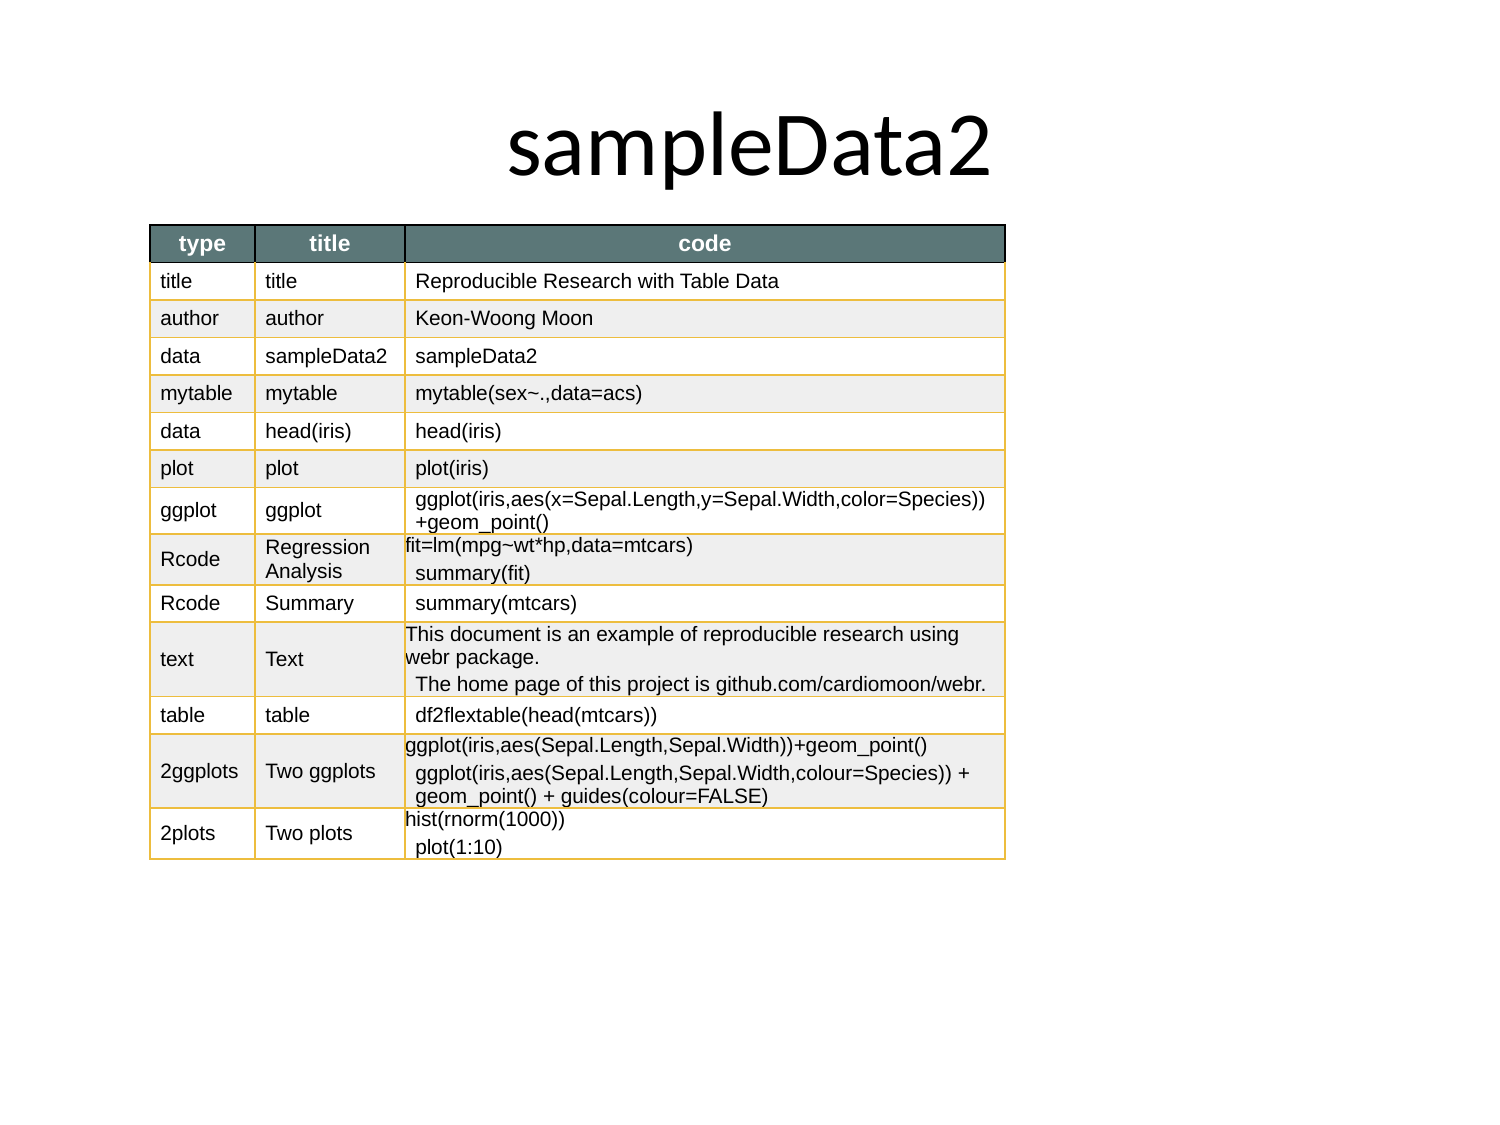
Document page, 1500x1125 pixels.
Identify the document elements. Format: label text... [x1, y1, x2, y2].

table_cell sampleData2 [406, 338, 1004, 374]
table_cell table [151, 697, 254, 733]
table_header type [151, 226, 254, 262]
table_cell mytable(sex~.,data=acs) [406, 376, 1004, 412]
table_cell 2plots [151, 809, 254, 858]
table_cell head(iris) [406, 413, 1004, 449]
table_cell ggplot [256, 488, 404, 533]
table_cell Regression Analysis [256, 535, 404, 584]
table_cell Two ggplots [256, 735, 404, 807]
table_cell Two plots [256, 809, 404, 858]
table_cell mytable [256, 376, 404, 412]
table_cell hist(rnorm(1000)) plot(1:10) [406, 809, 1004, 858]
table_cell plot [151, 451, 254, 487]
table_cell 2ggplots [151, 735, 254, 807]
table_cell author [151, 301, 254, 337]
table_cell sampleData2 [256, 338, 404, 374]
table_cell ggplot [151, 488, 254, 533]
table_cell plot(iris) [406, 451, 1004, 487]
table_cell author [256, 301, 404, 337]
table_cell text [151, 623, 254, 696]
table_cell plot [256, 451, 404, 487]
table_cell Text [256, 623, 404, 696]
table_cell title [256, 263, 404, 299]
table_cell Keon-Woong Moon [406, 301, 1004, 337]
table_cell title [151, 263, 254, 299]
table_cell Summary [256, 586, 404, 621]
table_cell fit=lm(mpg~wt*hp,data=mtcars) summary(fit) [406, 535, 1004, 584]
table_cell data [151, 338, 254, 374]
table_cell head(iris) [256, 413, 404, 449]
table_cell Rcode [151, 586, 254, 621]
table_cell This document is an example of reproducible research using webr package. The home page of this project is github.com/cardiomoon/webr. [406, 623, 1004, 696]
table_cell data [151, 413, 254, 449]
table_cell df2flextable(head(mtcars)) [406, 697, 1004, 733]
table_header code [406, 226, 1004, 262]
table_header title [256, 226, 404, 262]
table_cell Rcode [151, 535, 254, 584]
table_cell table [256, 697, 404, 733]
table_cell mytable [151, 376, 254, 412]
table_cell summary(mtcars) [406, 586, 1004, 621]
title sampleData2 [75, 45, 1425, 233]
table_cell ggplot(iris,aes(x=Sepal.Length,y=Sepal.Width,color=Species))+geom_point() [406, 488, 1004, 533]
table_cell Reproducible Research with Table Data [406, 263, 1004, 299]
table_cell ggplot(iris,aes(Sepal.Length,Sepal.Width))+geom_point() ggplot(iris,aes(Sepal.Length,Sepal.Width,colour=Species)) + geom_point() + guides(colour=FALSE) [406, 735, 1004, 807]
